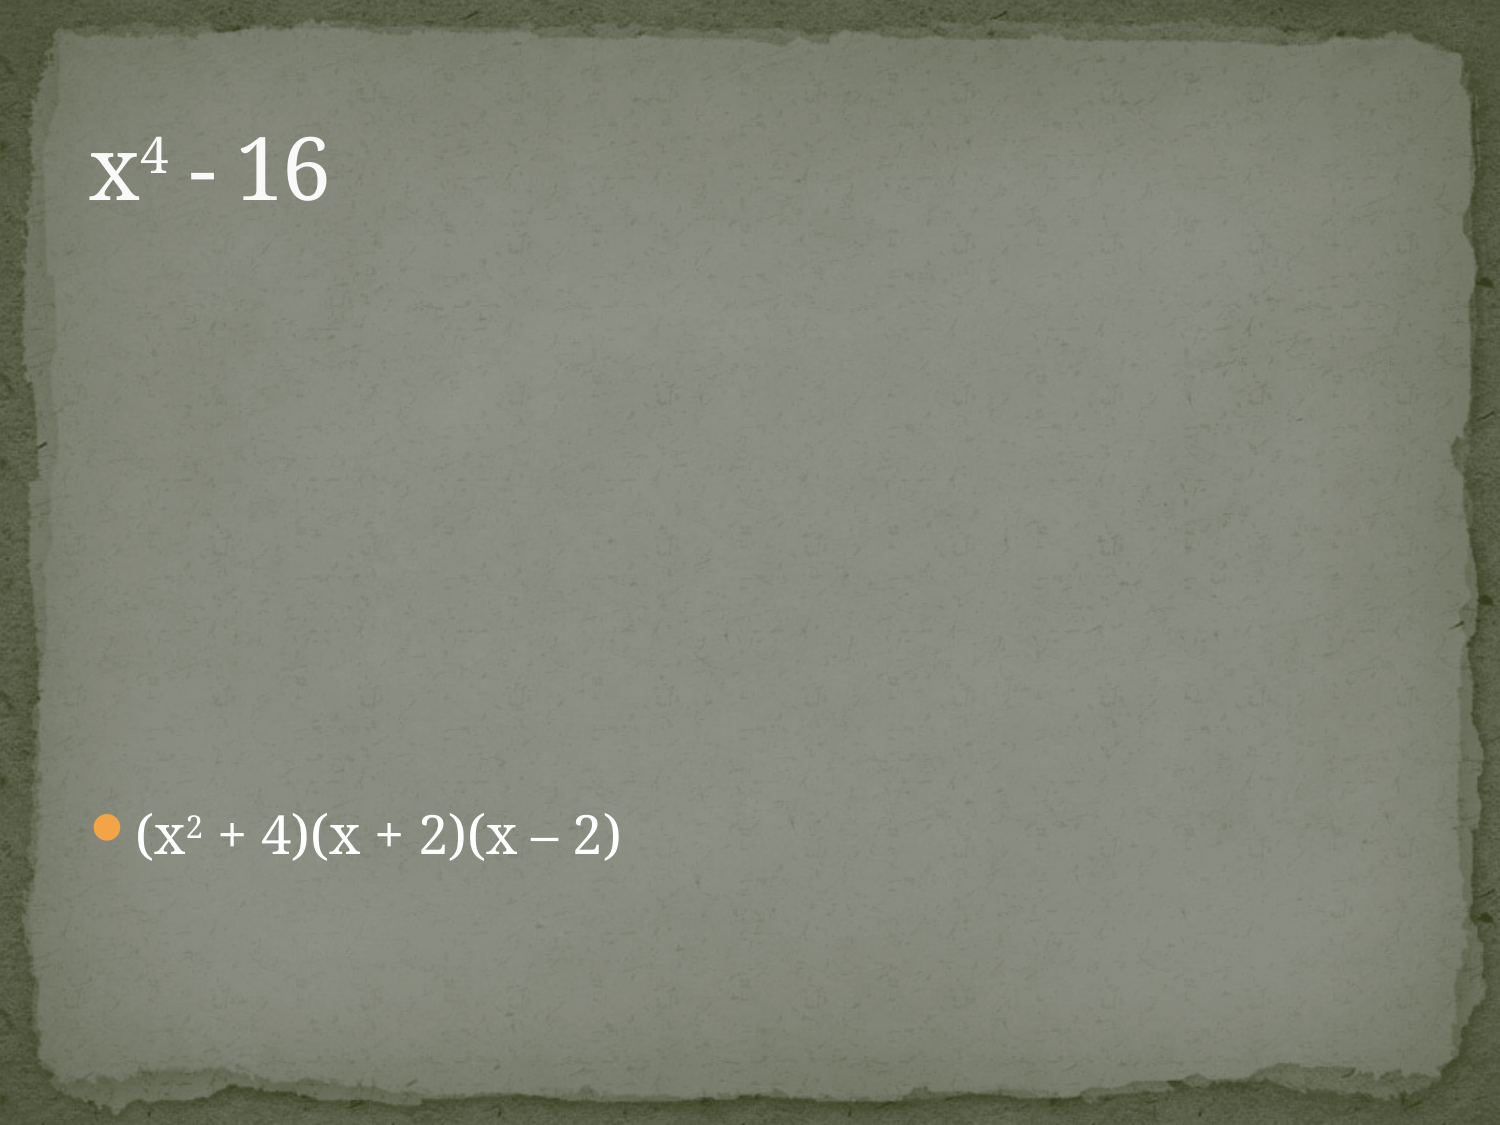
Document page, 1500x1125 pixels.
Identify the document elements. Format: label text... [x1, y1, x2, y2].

list (x2 + 4)(x + 2)(x – 2) [75, 249, 1425, 1000]
title x4 - 16 [74, 24, 1425, 225]
